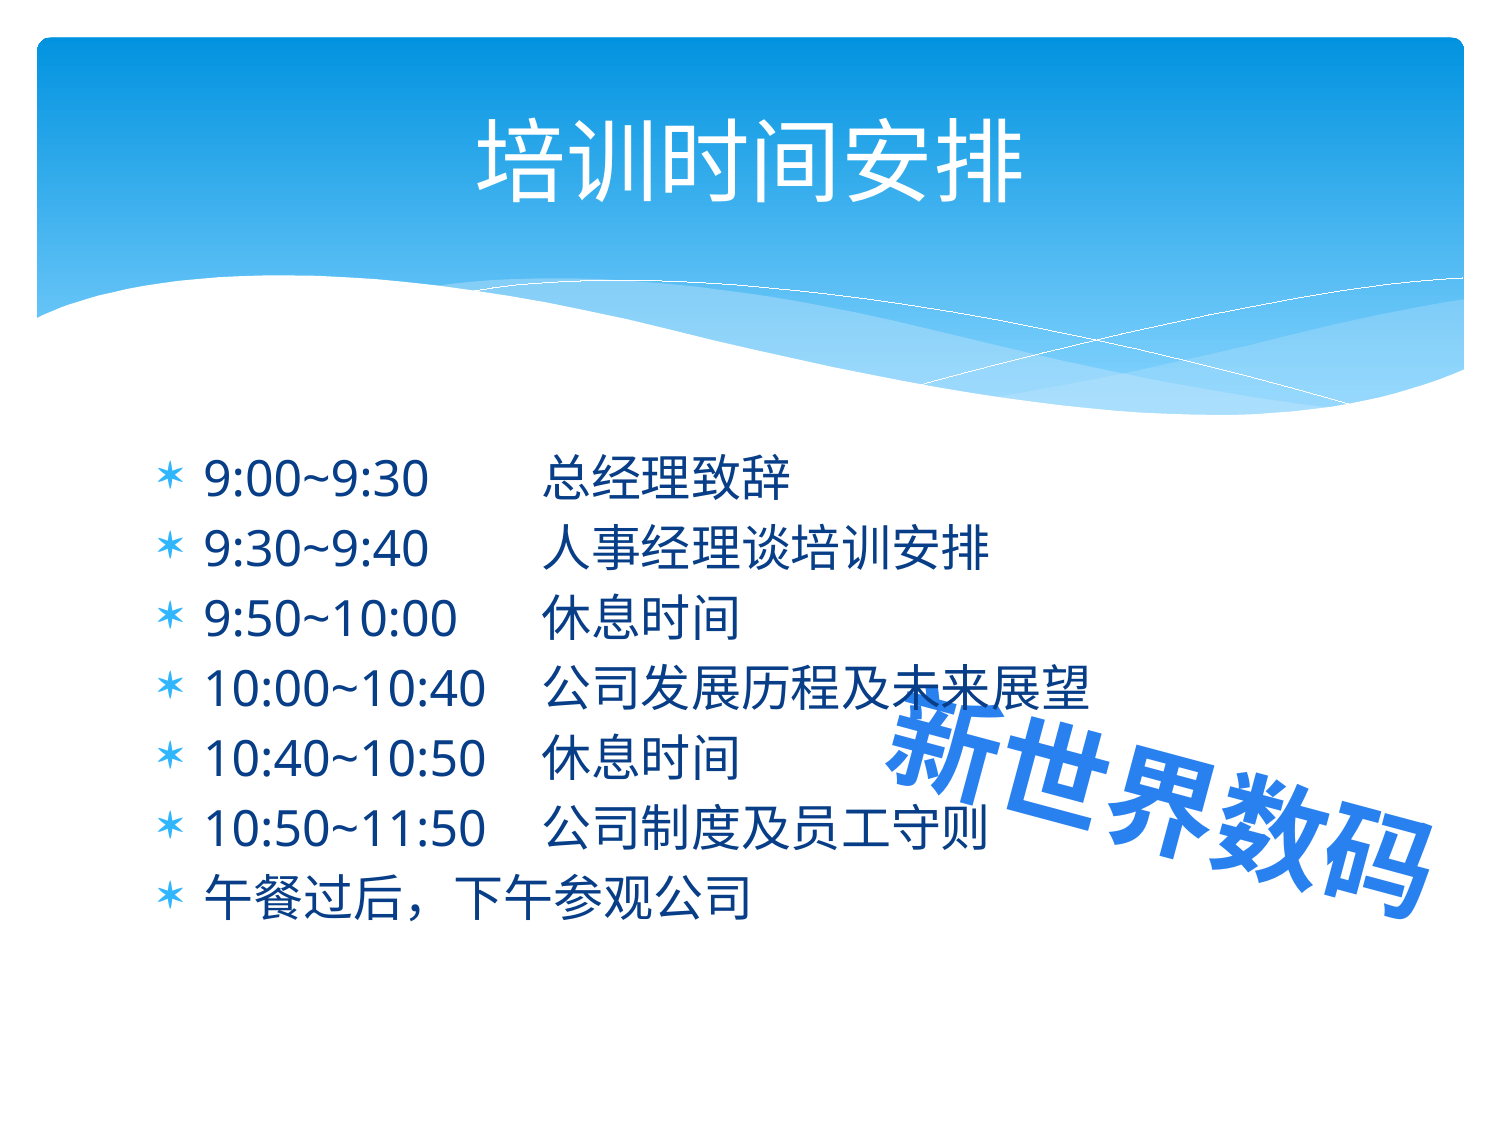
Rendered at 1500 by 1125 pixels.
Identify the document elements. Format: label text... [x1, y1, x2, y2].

list 9:00~9:30 总经理致辞 9:30~9:40 人事经理谈培训安排 9:50~10:00 休息时间 10:00~10:40 公司发展历程及未来展望 10:40~10:50 休息时间 10:50~11:50 公司制度及员工守则 午餐过后，下午参观公司 [143, 438, 1359, 1005]
title 培训时间安排 [75, 55, 1425, 261]
